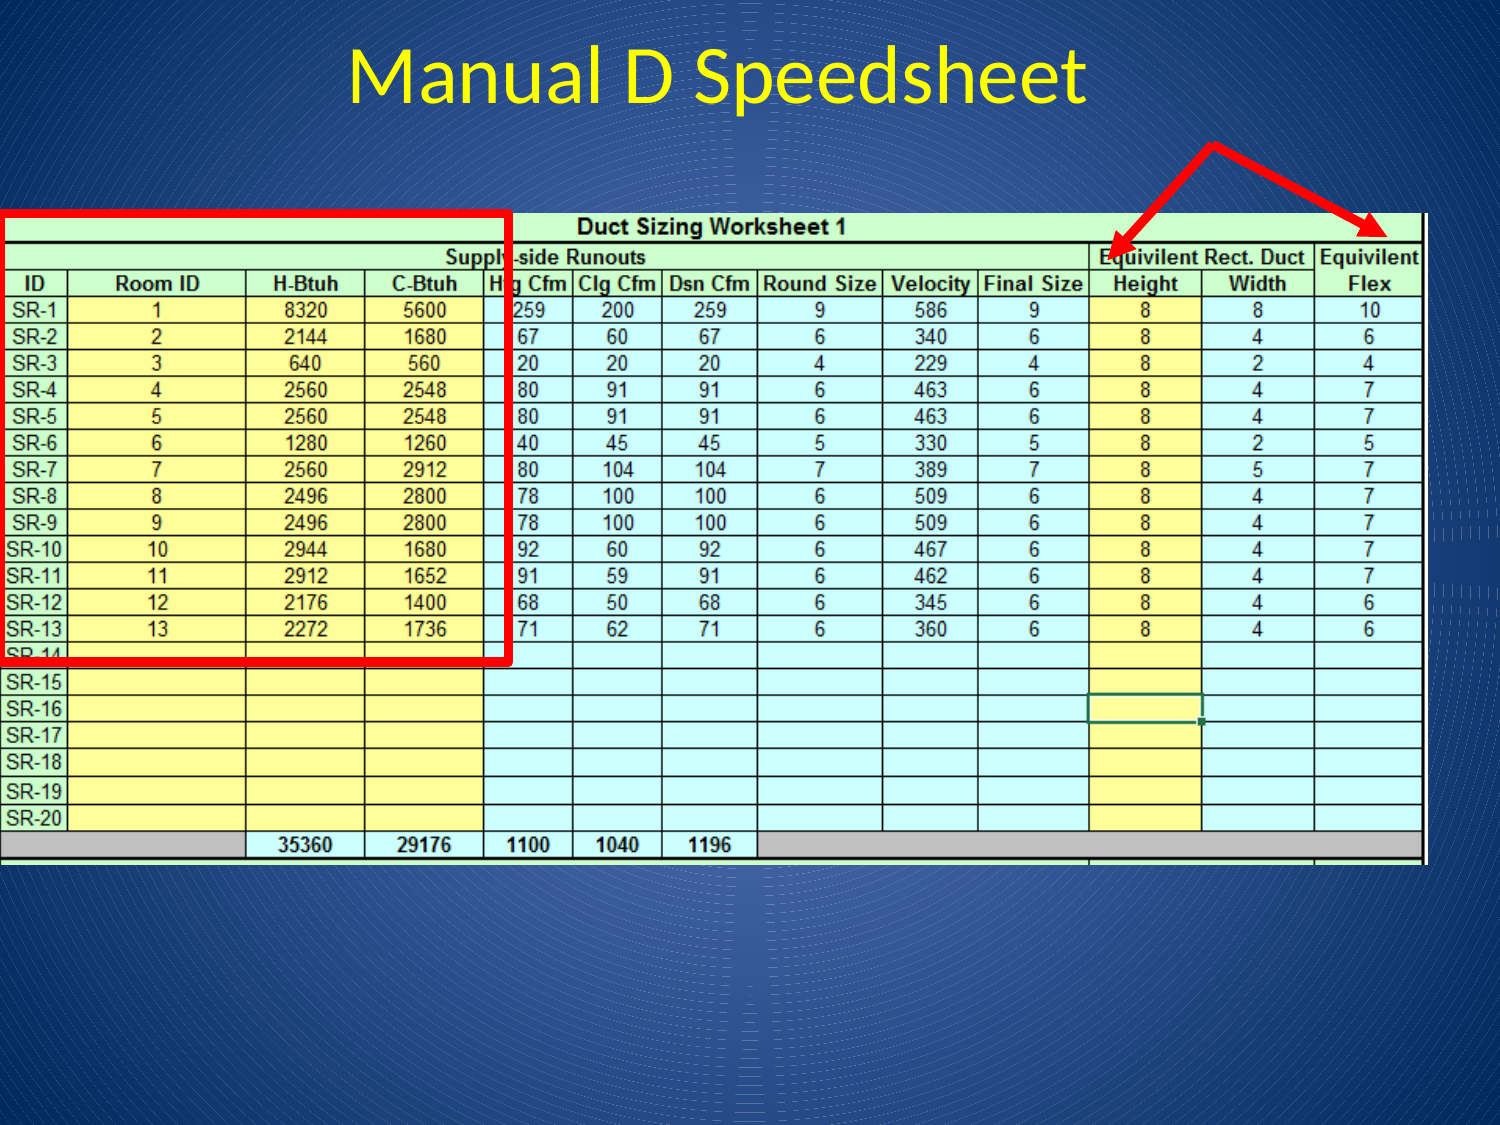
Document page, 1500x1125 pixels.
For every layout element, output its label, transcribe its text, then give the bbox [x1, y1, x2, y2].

text_box Manual D Speedsheet [331, 12, 1104, 128]
picture [0, 213, 1428, 866]
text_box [1212, 144, 1388, 238]
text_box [1107, 144, 1213, 261]
